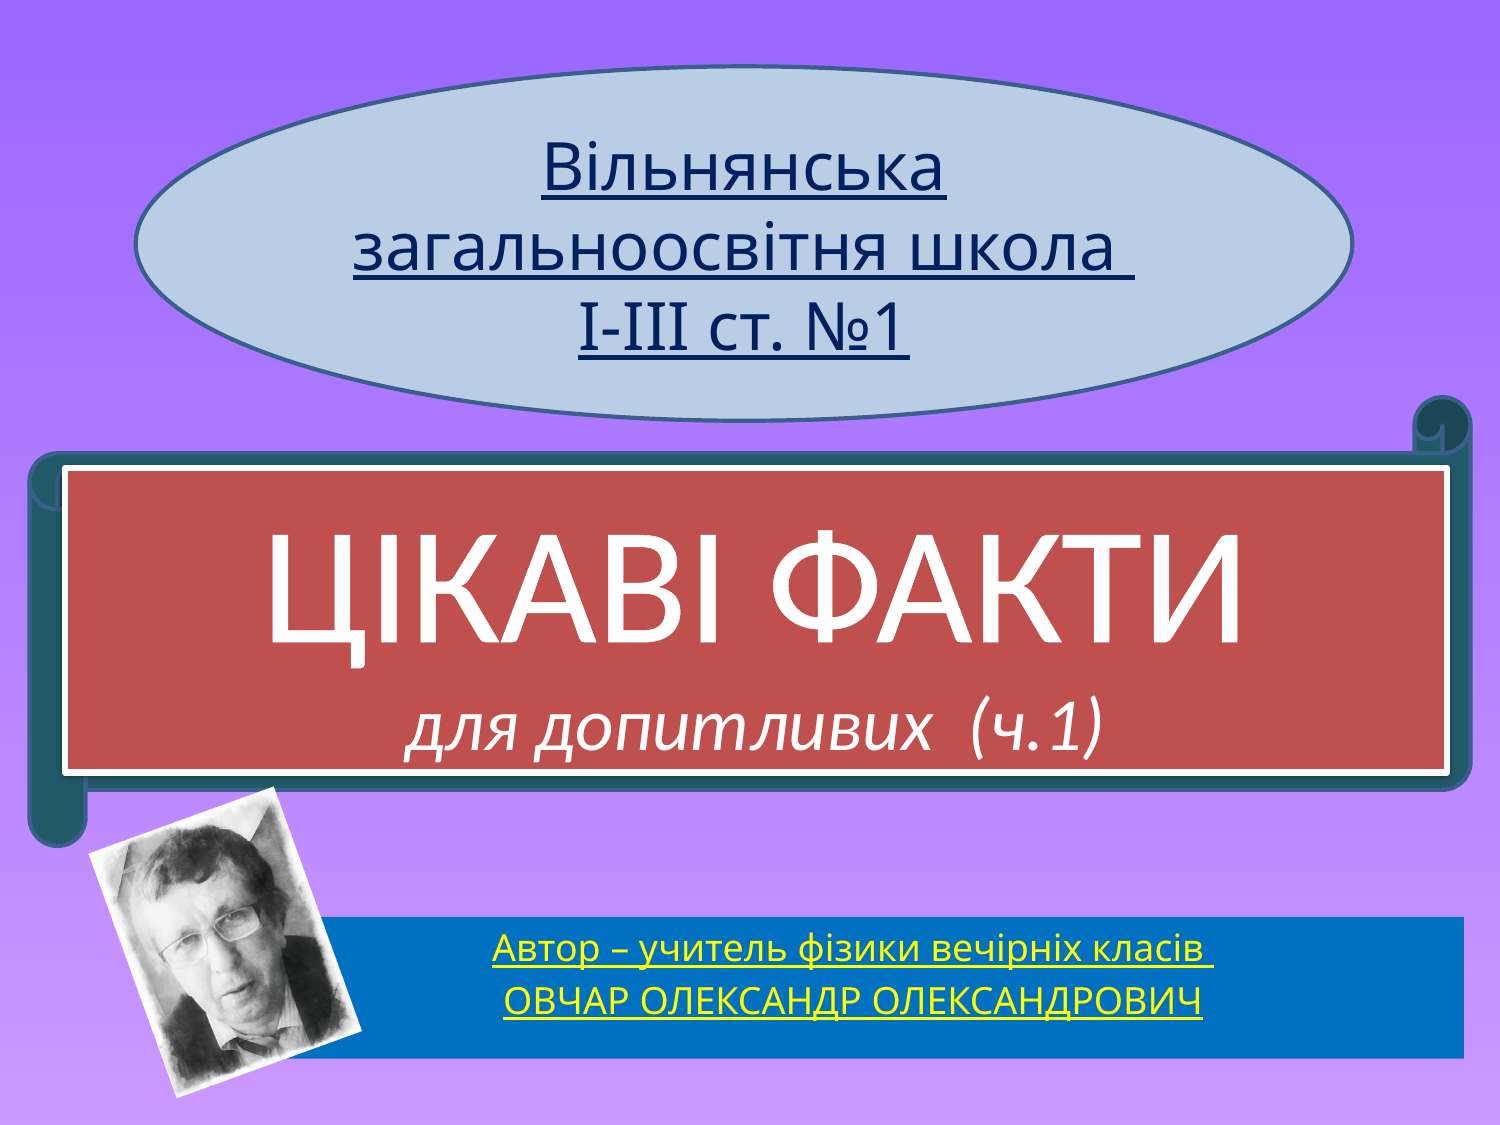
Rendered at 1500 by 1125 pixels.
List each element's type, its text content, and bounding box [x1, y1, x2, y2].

text_box [27, 395, 1473, 849]
text_box Вільнянська загальноосвітня школа І-ІІІ ст. №1 [133, 64, 1355, 423]
subtitle Автор – учитель фізики вечірніх класів ОВЧАР ОЛЕКСАНДР ОЛЕКСАНДРОВИЧ [327, 916, 1464, 1059]
picture [89, 787, 361, 1097]
text_box ЦІКАВІ ФАКТИ для допитливих (ч.1) [62, 465, 1450, 776]
